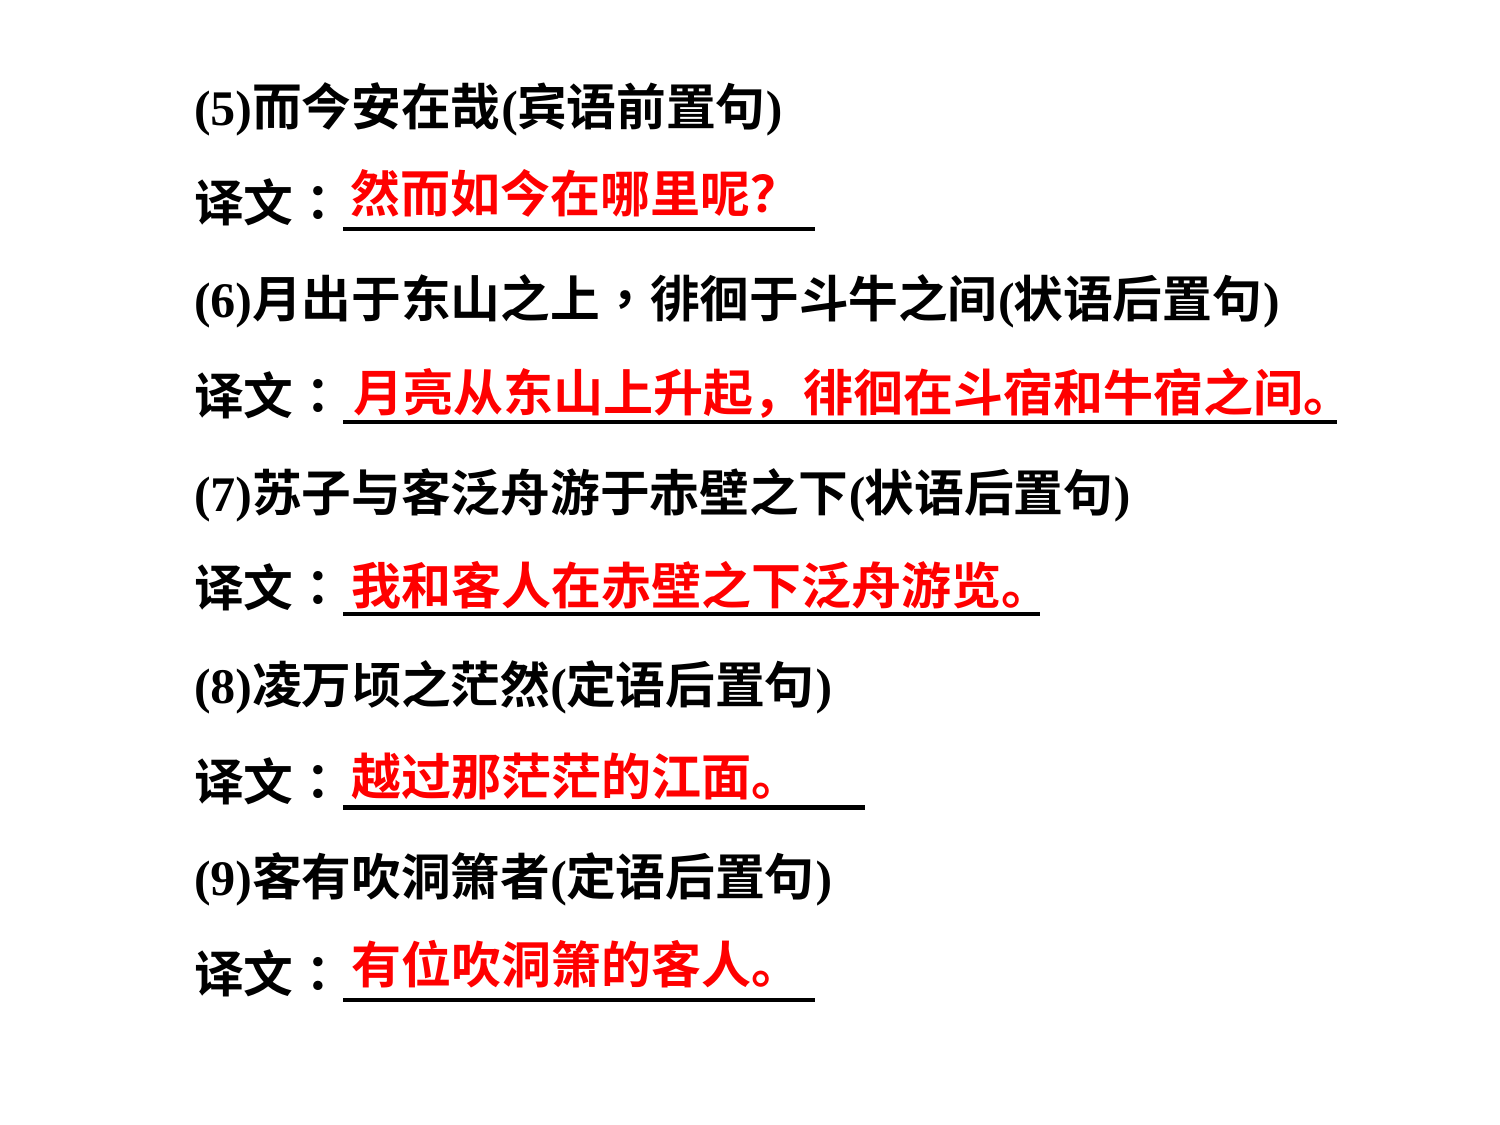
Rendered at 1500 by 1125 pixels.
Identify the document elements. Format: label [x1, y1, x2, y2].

text_box [94, 75, 1393, 1040]
